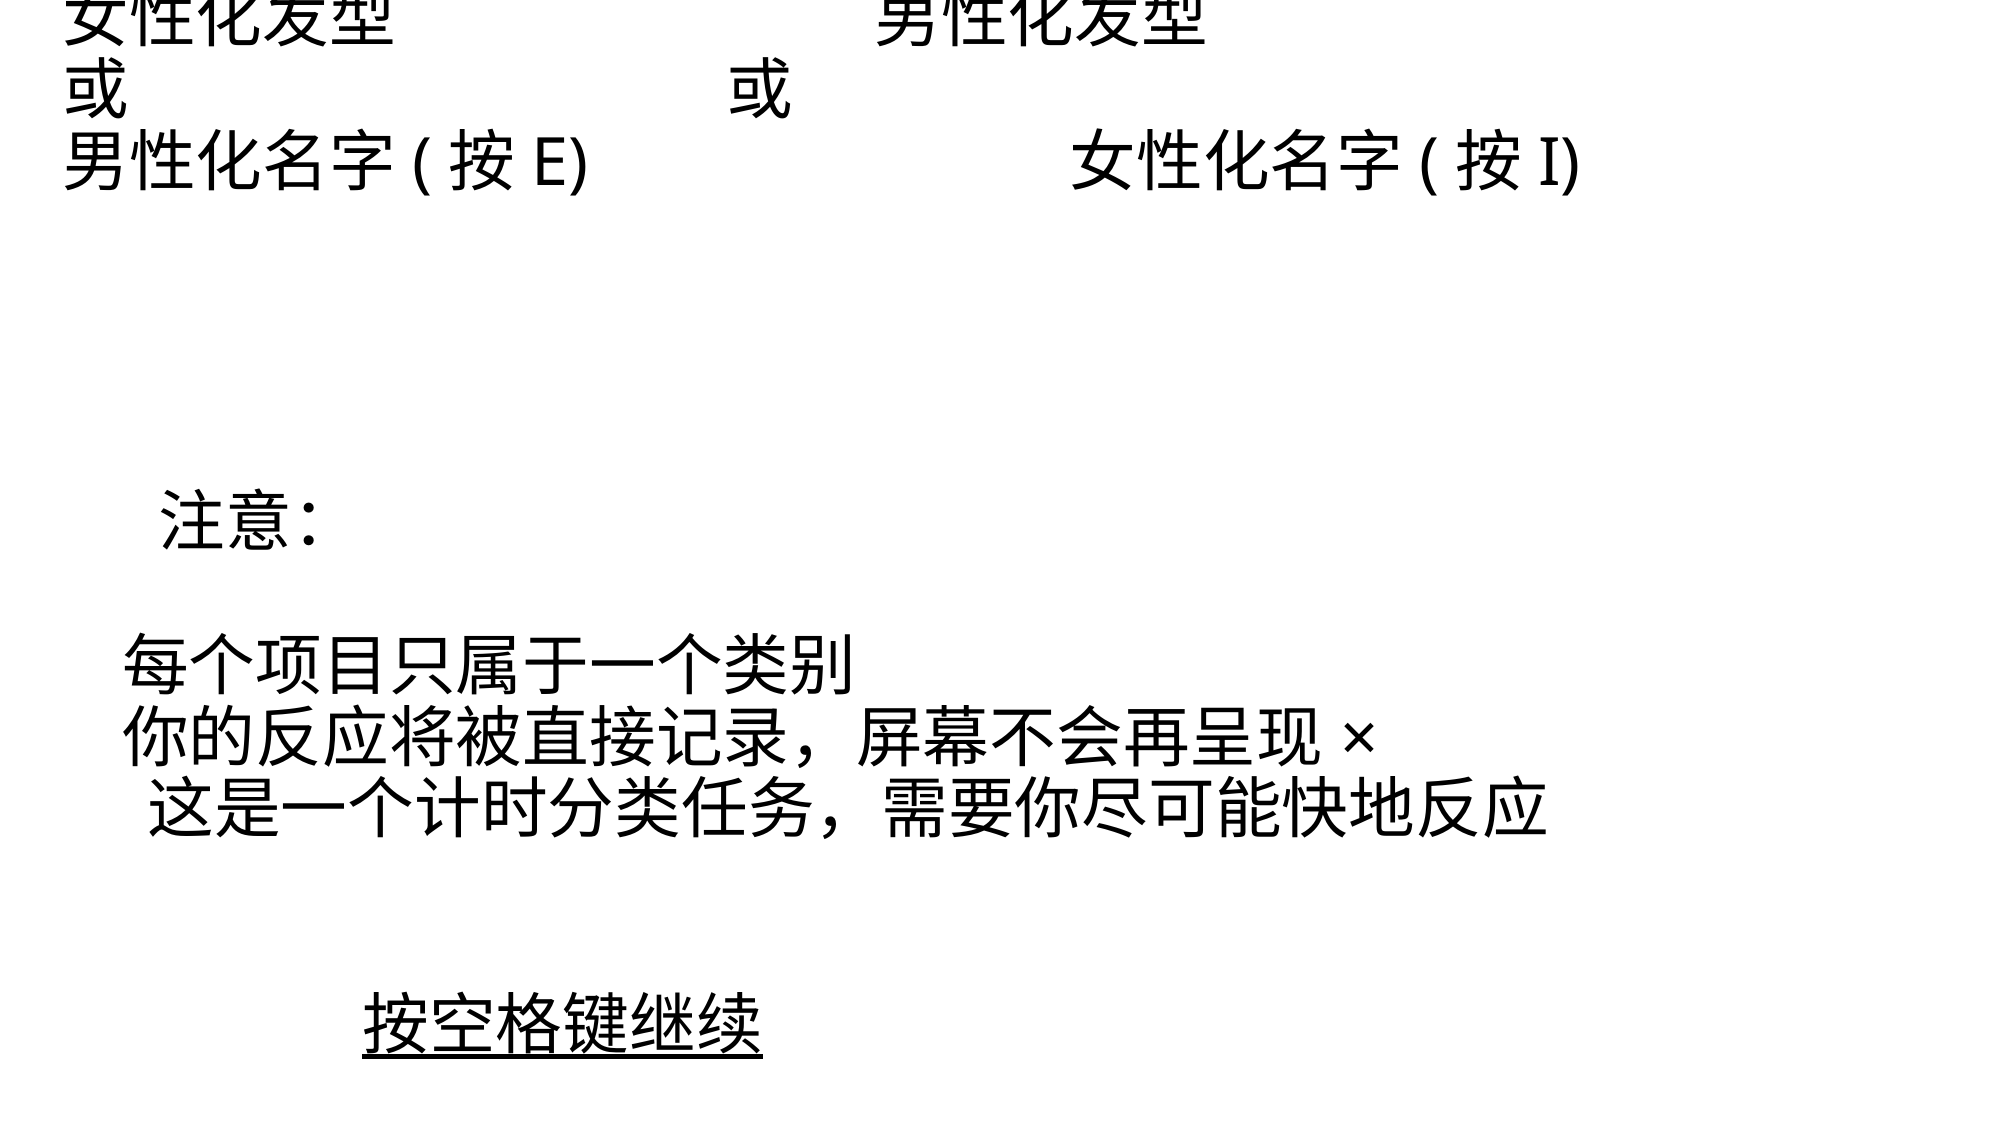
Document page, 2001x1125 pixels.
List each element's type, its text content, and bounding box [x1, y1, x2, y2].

title 女性化发型 男性化发型 或 或 男性化名字(按E) 女性化名字(按I) 注意： 每个项目只属于一个类别 你的反应将被直接记录，屏幕不会再呈现× 这是一个计时分类任务，需要你尽可能快地反应 按空格键继续 [47, 53, 1969, 1071]
